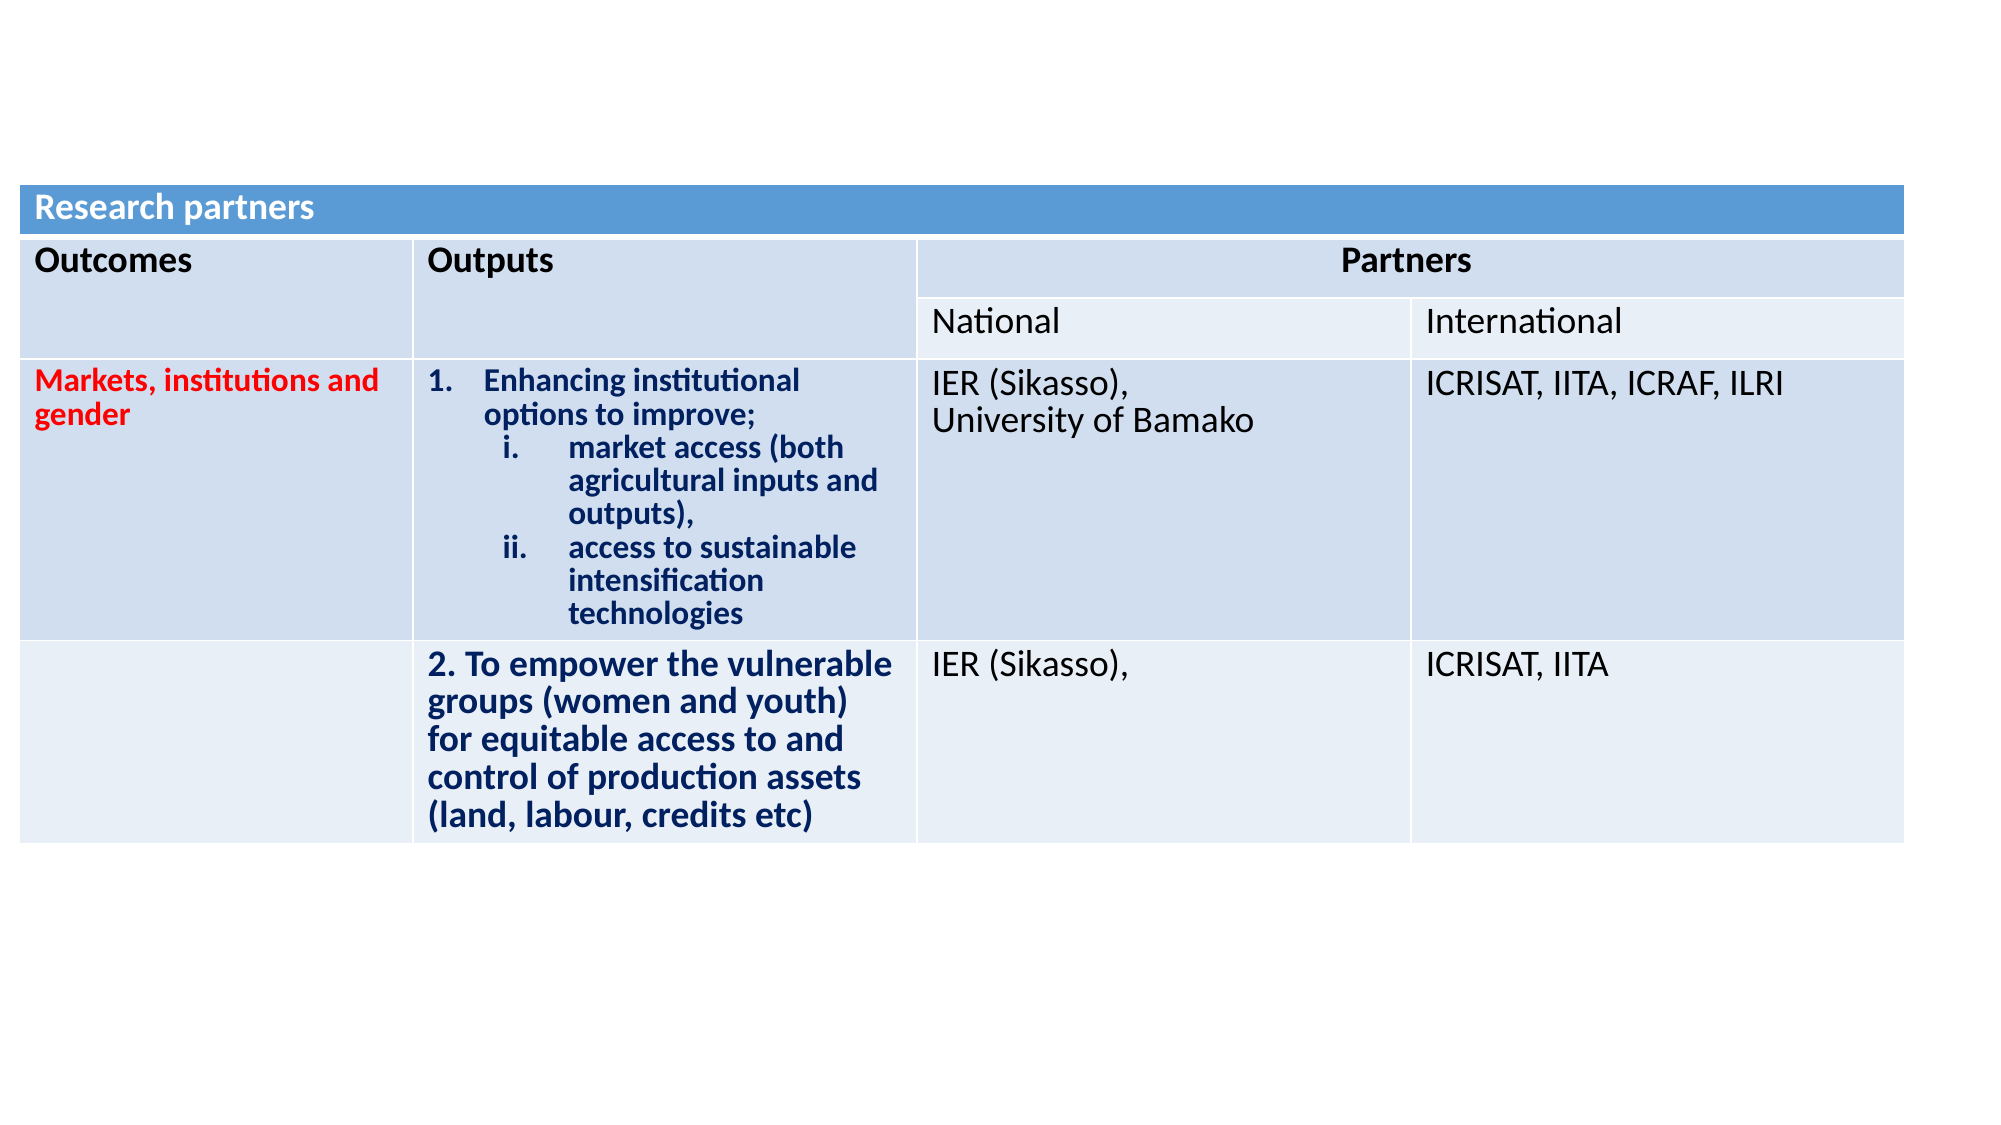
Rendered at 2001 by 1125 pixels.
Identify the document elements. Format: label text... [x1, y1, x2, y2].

table_cell [20, 641, 412, 843]
table_cell 2. To empower the vulnerable groups (women and youth) for equitable access to and control of production assets (land, labour, credits etc) [414, 641, 916, 843]
table_cell Partners [918, 240, 1904, 297]
table_cell IER (Sikasso), [918, 641, 1410, 843]
table_cell Outcomes [20, 240, 412, 358]
table_cell ICRISAT, IITA, ICRAF, ILRI [1412, 360, 1904, 640]
table_cell International [1412, 299, 1904, 358]
table_cell National [918, 299, 1410, 358]
table_header Research partners [20, 185, 1904, 234]
table_cell Markets, institutions and gender [20, 360, 412, 640]
table_cell Outputs [414, 240, 916, 358]
table_cell IER (Sikasso), University of Bamako [918, 360, 1410, 640]
table_cell Enhancing institutional options to improve; market access (both agricultural inputs and outputs), access to sustainable intensification technologies [414, 360, 916, 640]
table_cell ICRISAT, IITA [1412, 641, 1904, 843]
